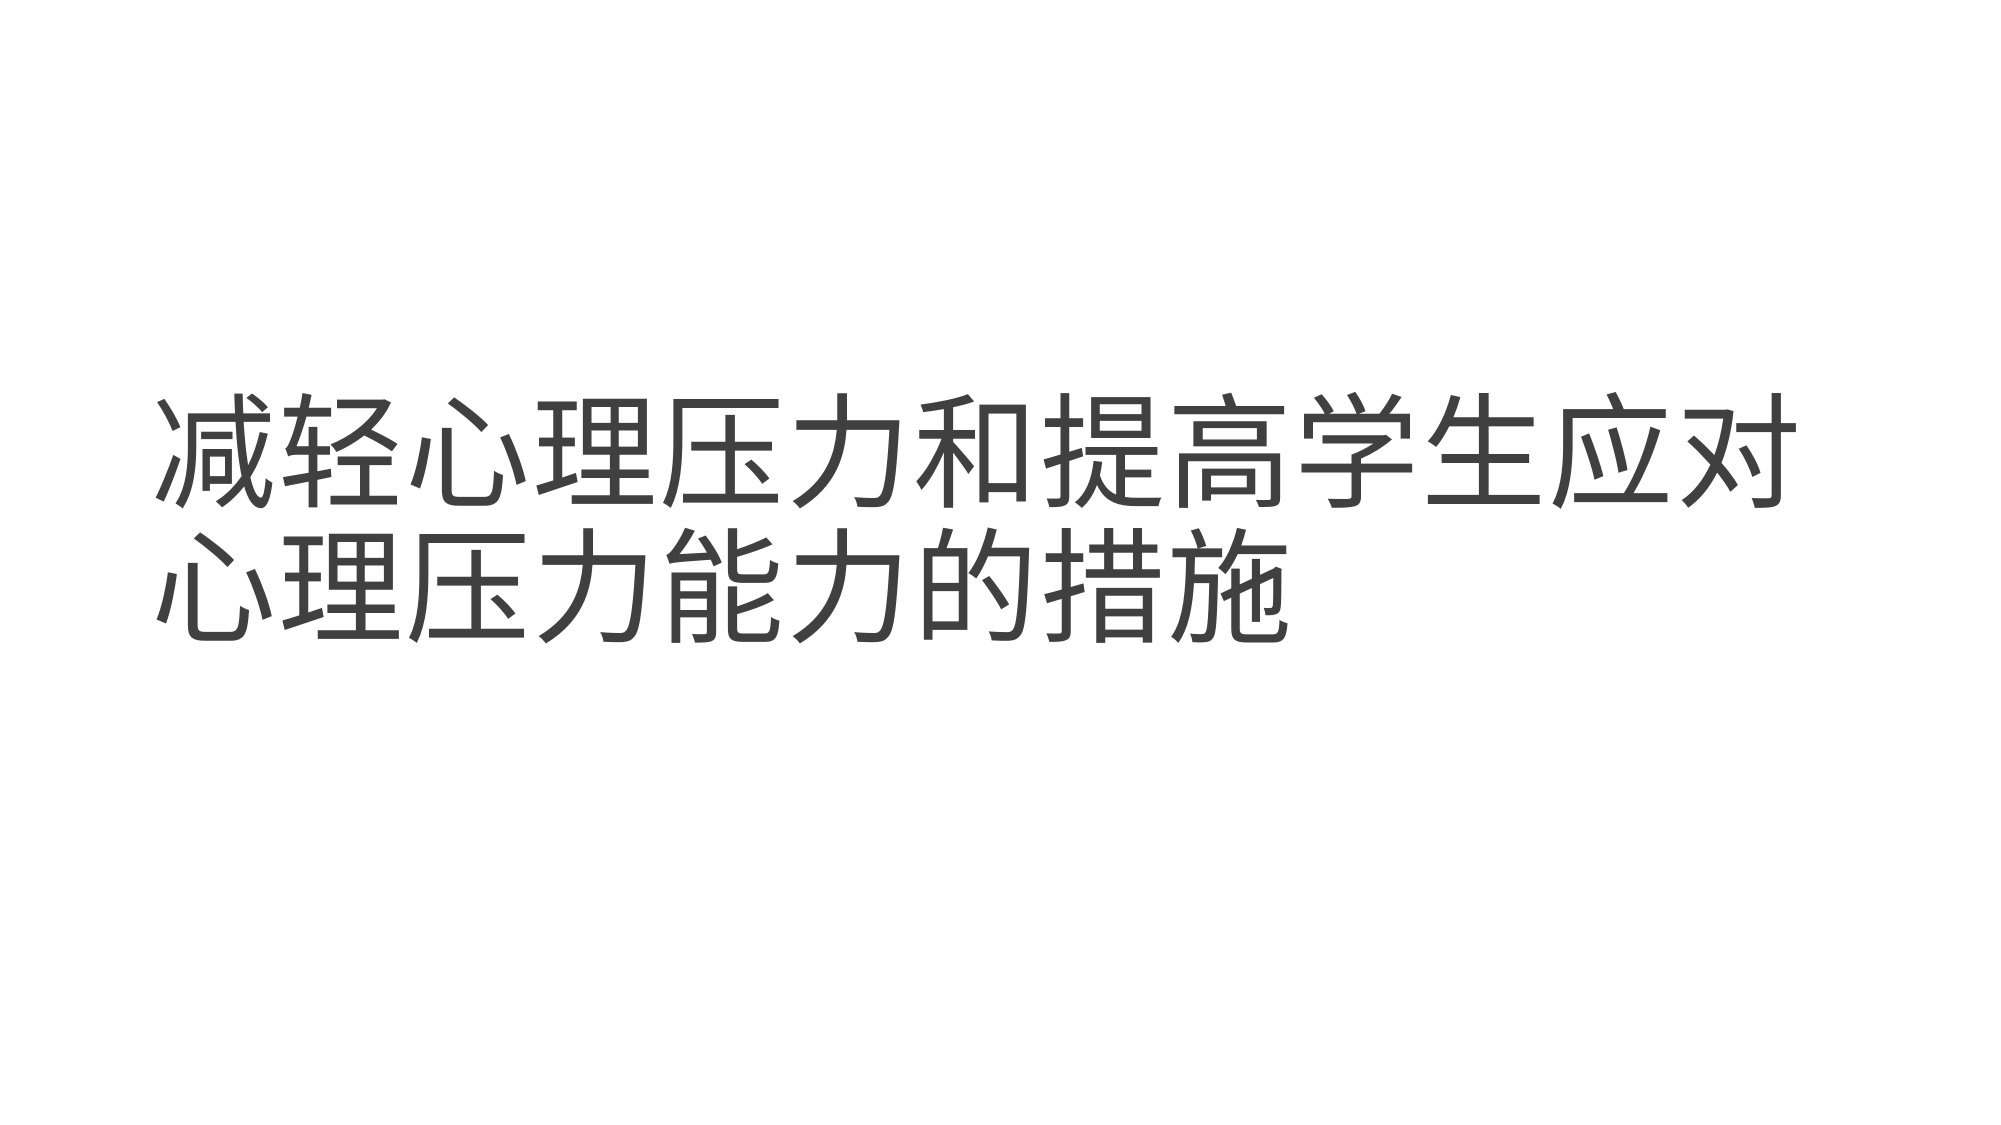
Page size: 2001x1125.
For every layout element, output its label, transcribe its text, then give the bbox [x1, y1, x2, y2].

title 减轻心理压力和提高学生应对心理压力能力的措施 [136, 280, 1862, 749]
